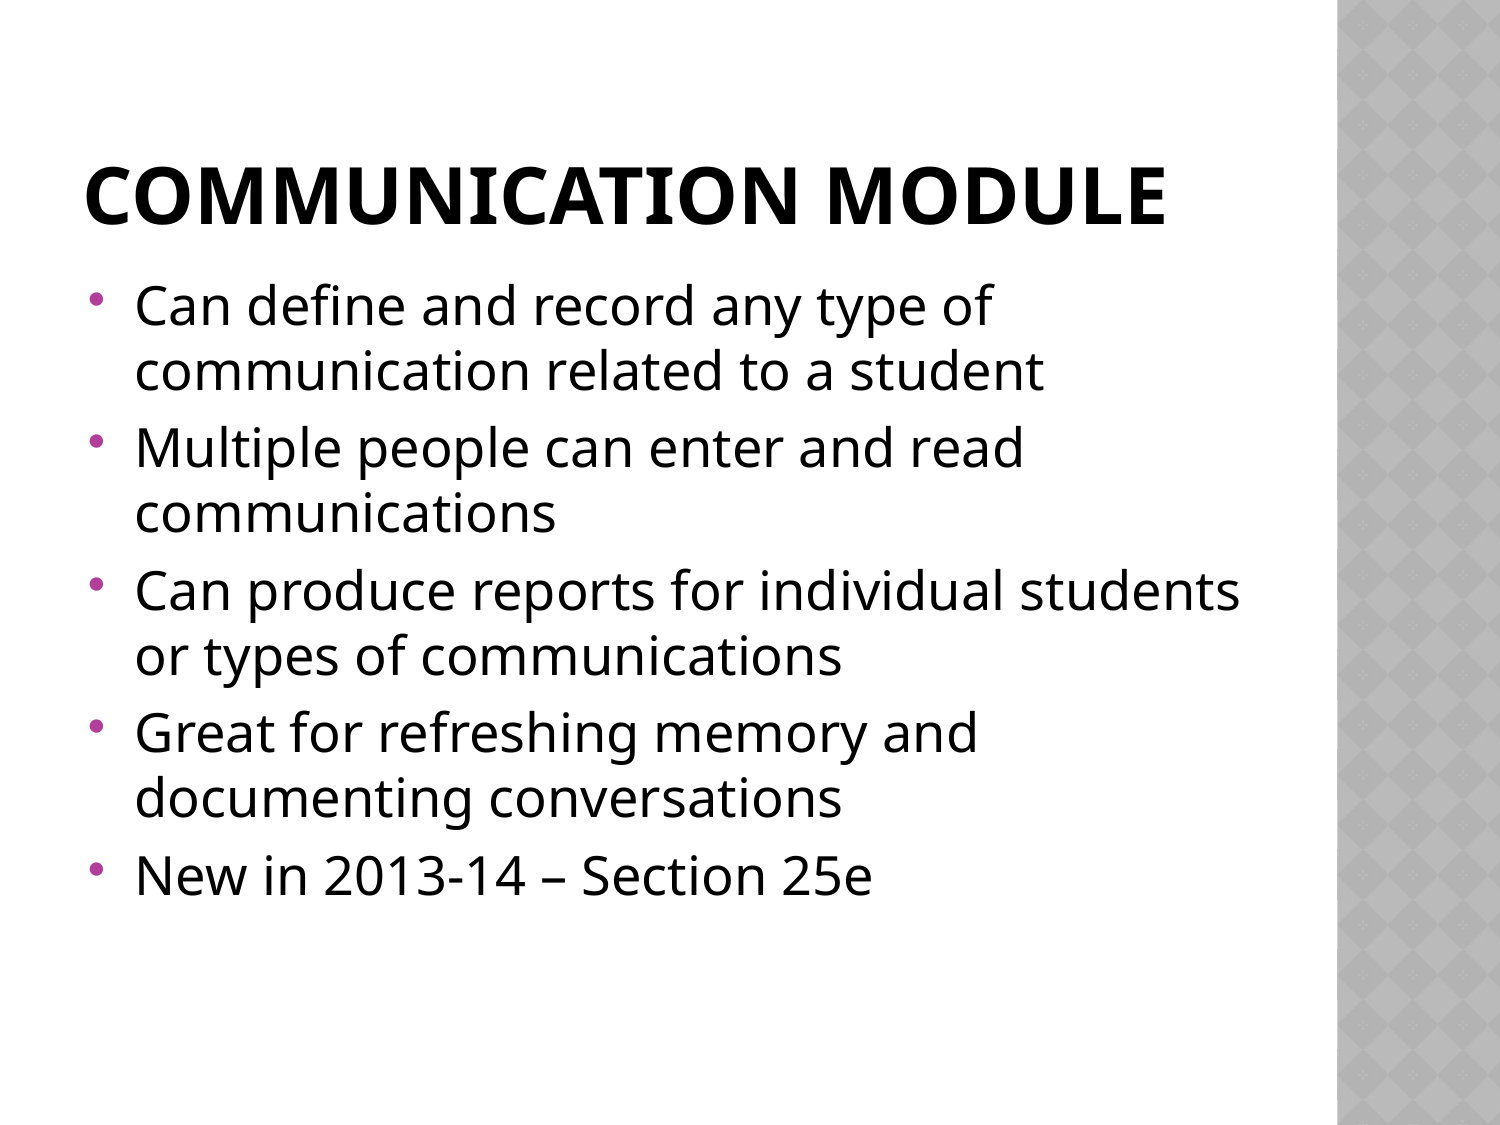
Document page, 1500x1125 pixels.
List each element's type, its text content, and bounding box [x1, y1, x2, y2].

title Communication Module [75, 52, 1263, 240]
list Can define and record any type of communication related to a student Multiple people can enter and read communications Can produce reports for individual students or types of communications Great for refreshing memory and documenting conversations New in 2013-14 – Section 25e [75, 264, 1263, 1059]
